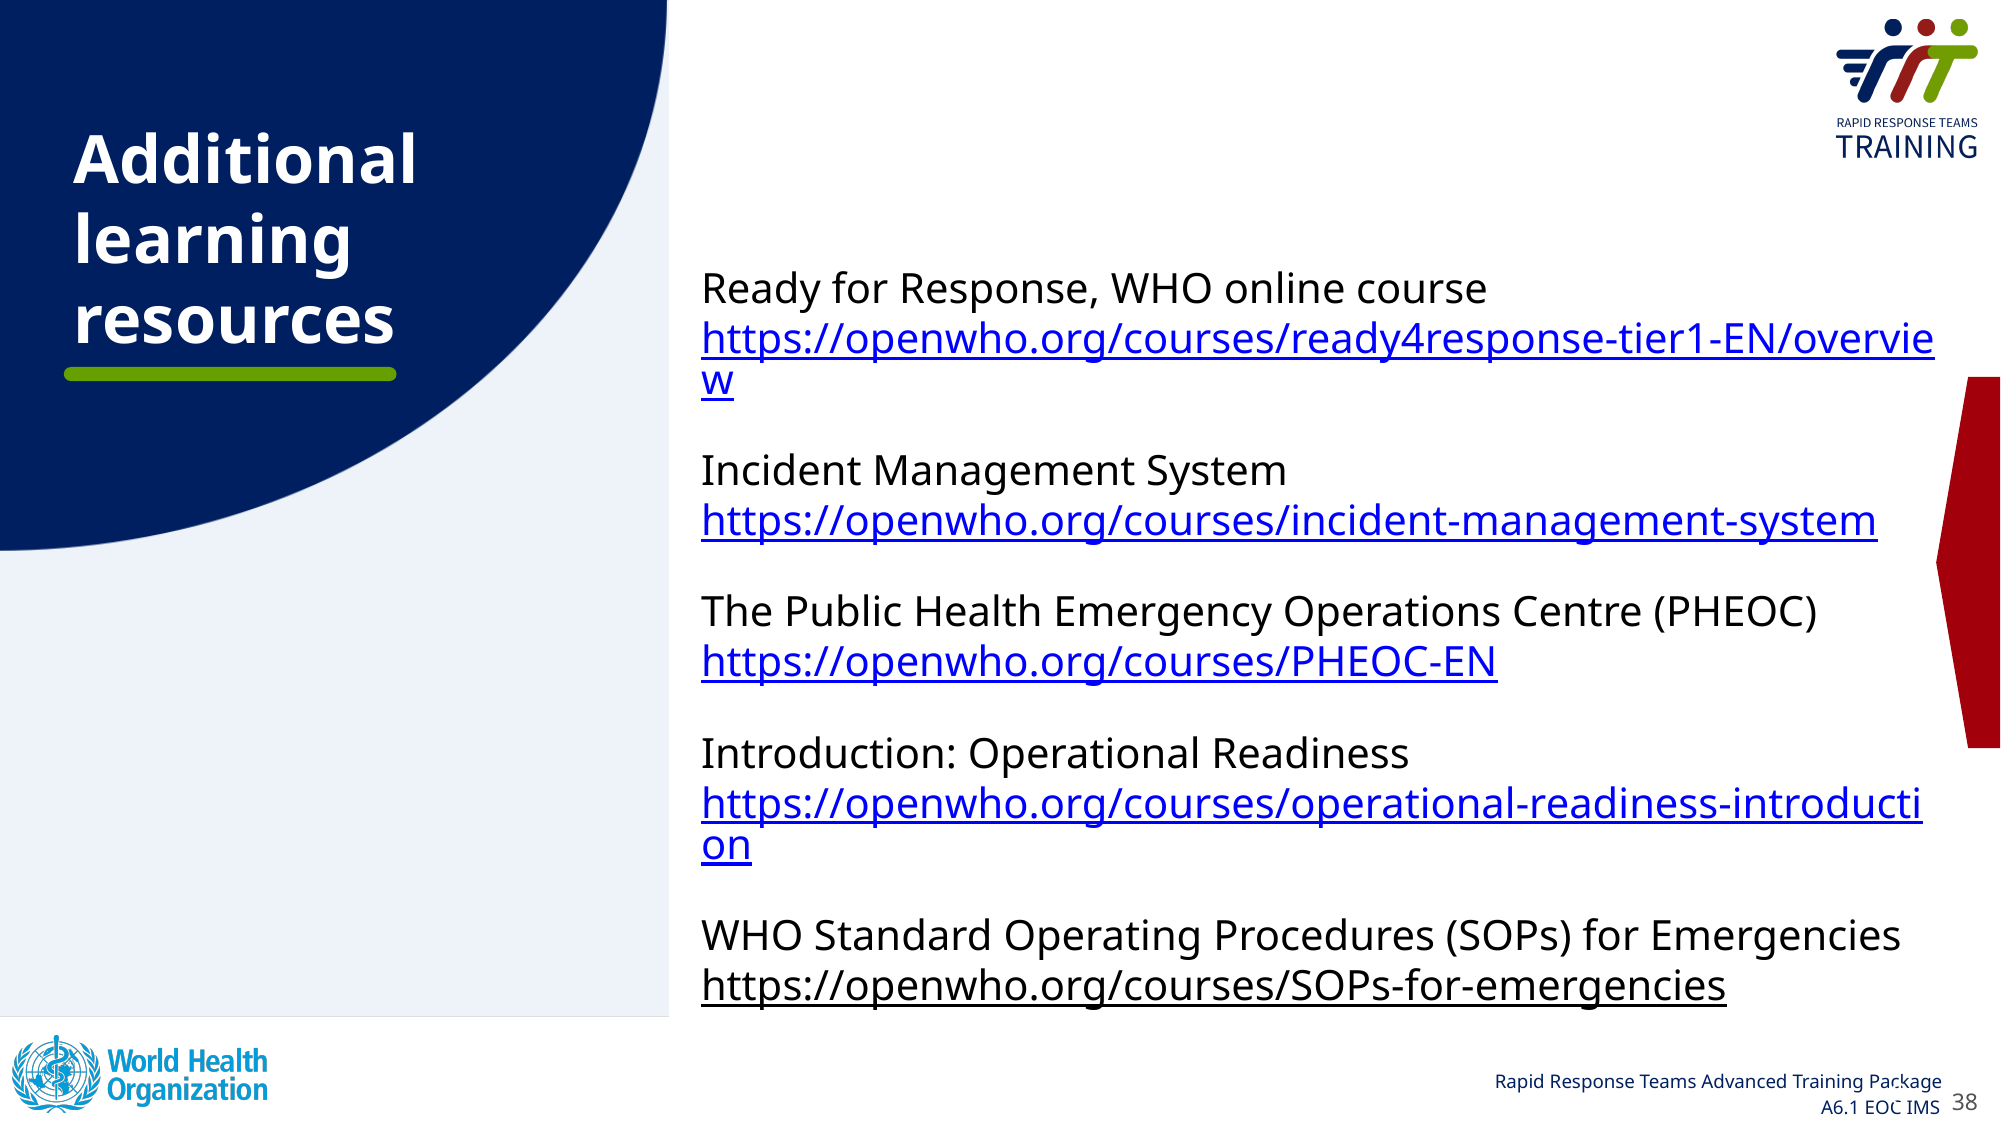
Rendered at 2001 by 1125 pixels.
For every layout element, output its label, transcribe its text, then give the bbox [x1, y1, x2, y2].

picture [12, 1035, 267, 1113]
picture [12, 1083, 48, 1113]
picture [58, 1050, 64, 1058]
picture [0, 0, 669, 1018]
slide_number 38 [1882, 1037, 1930, 1092]
picture [1835, 19, 1978, 167]
list Ready for Response, WHO online course https://openwho.org/courses/ready4response-tier1-EN/overview Incident Management System https://openwho.org/courses/incident-management-system The Public Health Emergency Operations Centre (PHEOC) https://openwho.org/courses/PHEOC-EN Introduction: Operational Readiness https://openwho.org/courses/operational-readiness-introduction WHO Standard Operating Procedures (SOPs) for Emergencies https://openwho.org/courses/SOPs-for-emergencies [700, 266, 1937, 1026]
